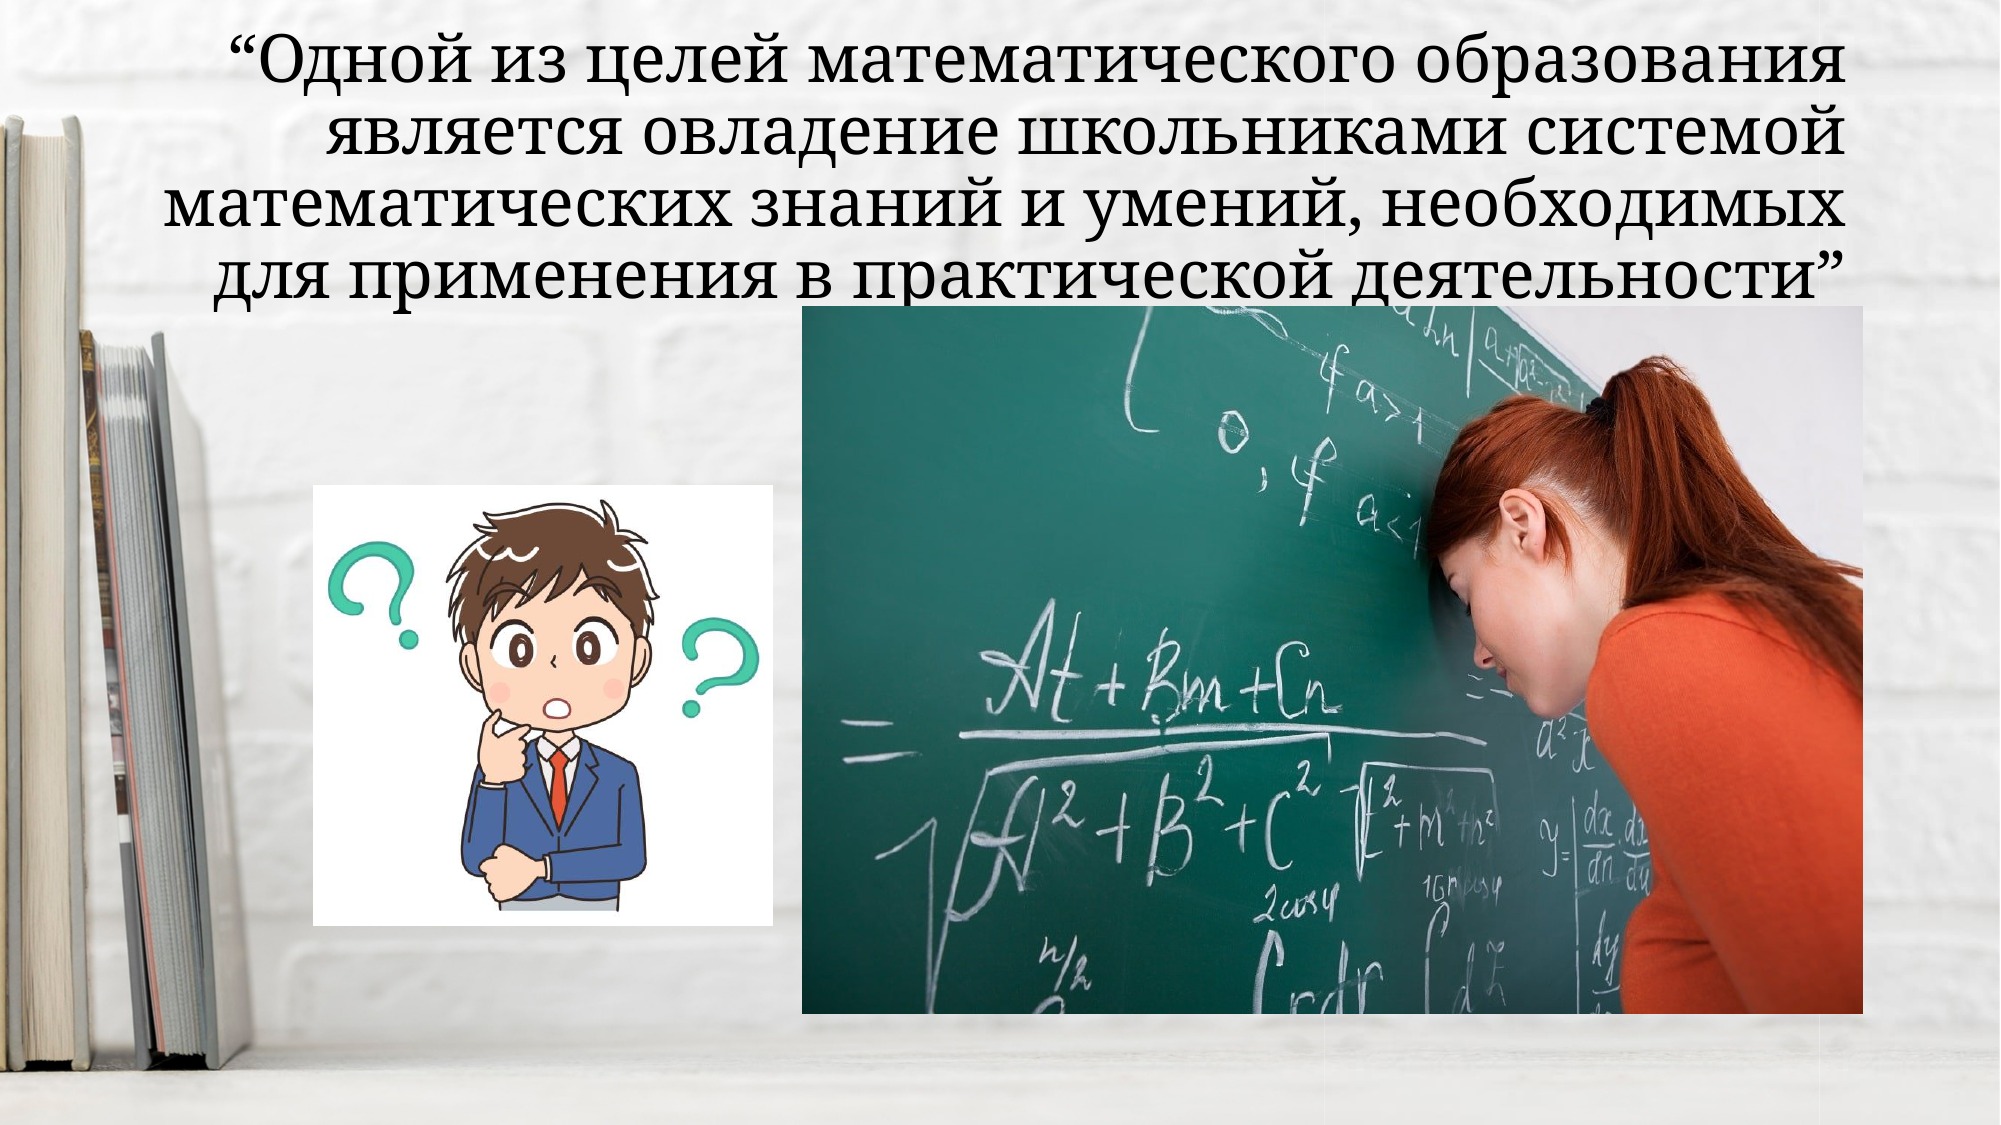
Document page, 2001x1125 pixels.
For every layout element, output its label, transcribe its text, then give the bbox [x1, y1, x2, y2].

title “Одной из целей математического образования является овладение школьниками системой математических знаний и умений, необходимых для применения в практической деятельности” [137, 59, 1863, 278]
picture [0, 0, 2000, 1125]
